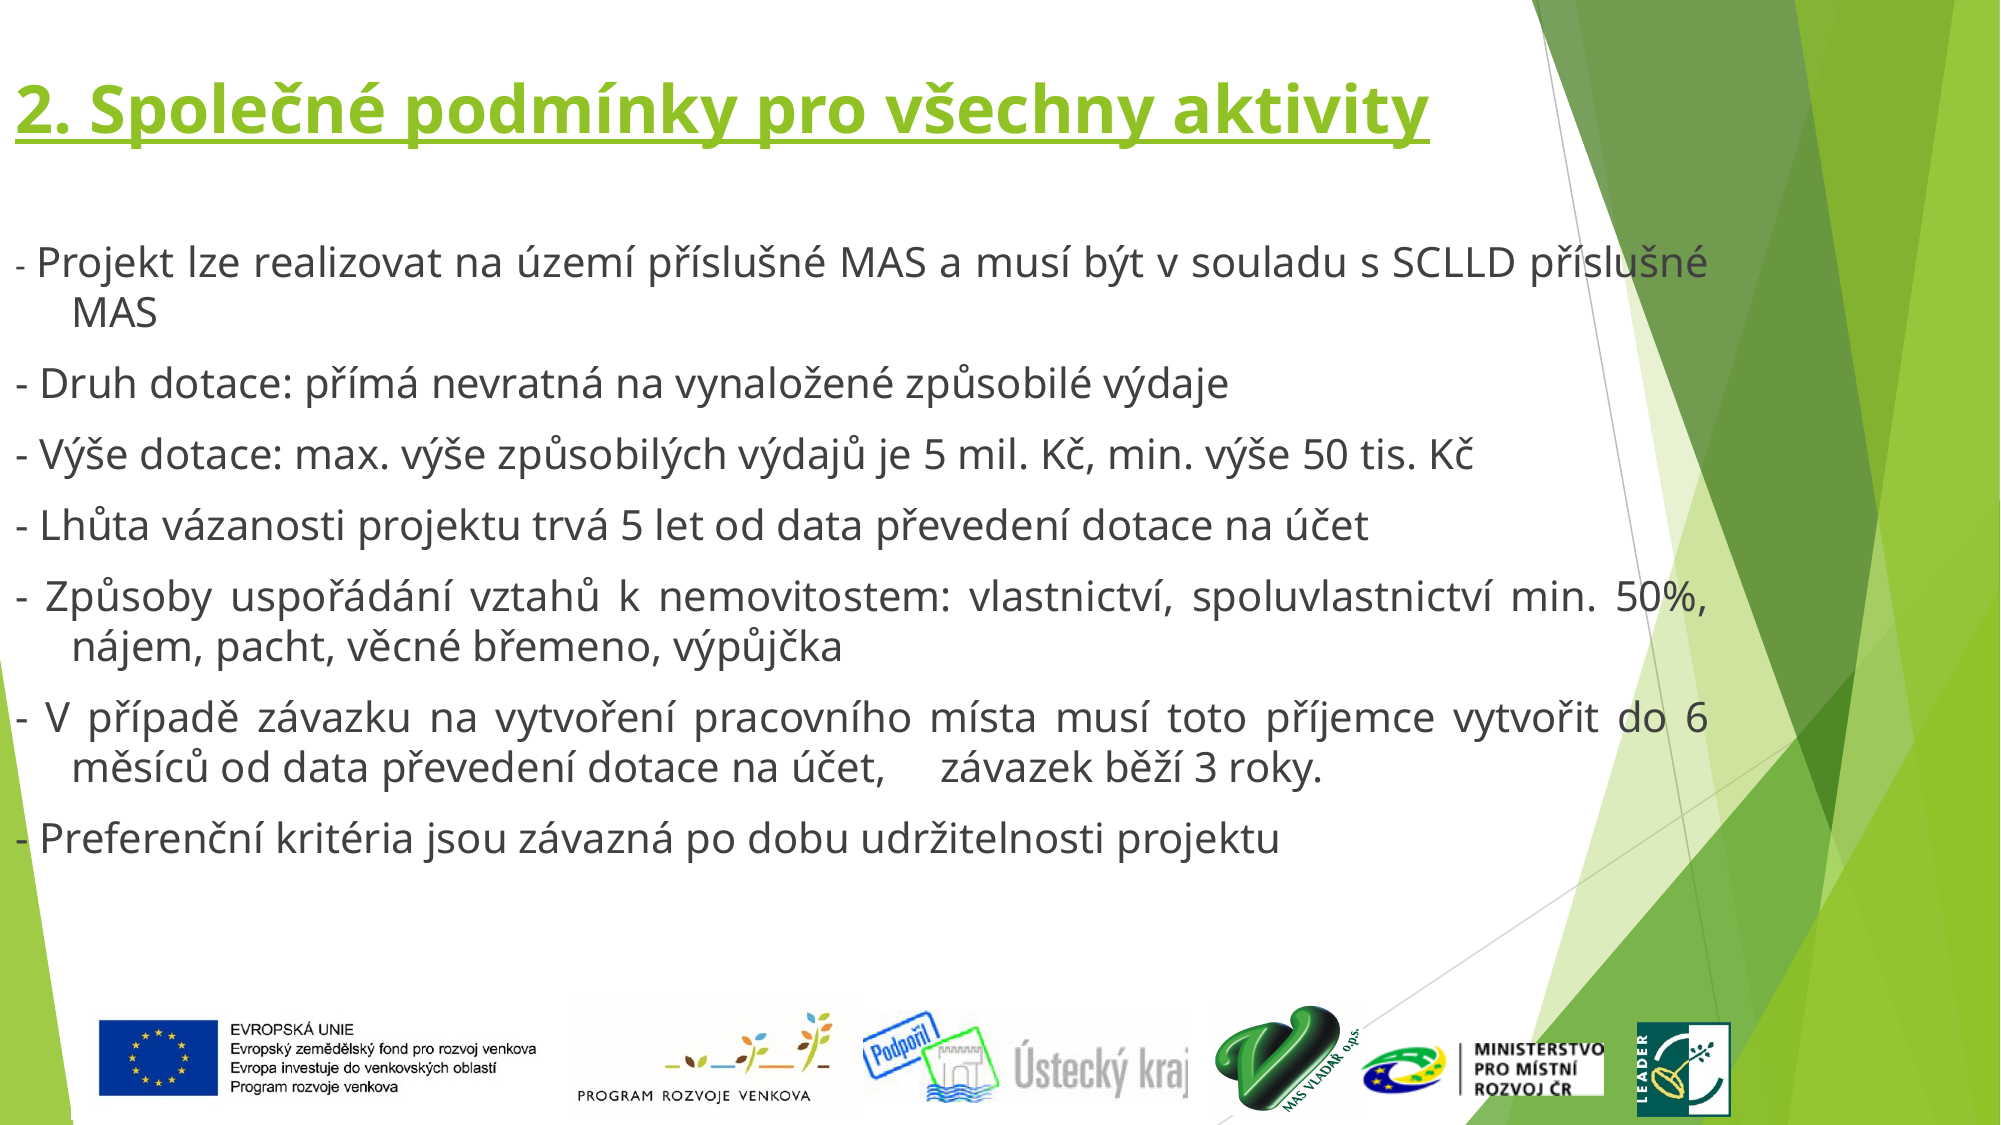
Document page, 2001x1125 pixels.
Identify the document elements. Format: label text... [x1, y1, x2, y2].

text_box 2. Společné podmínky pro všechny aktivity [0, 59, 1725, 228]
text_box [71, 995, 1732, 1120]
text_box - Projekt lze realizovat na území příslušné MAS a musí být v souladu s SCLLD příslušné MAS - Druh dotace: přímá nevratná na vynaložené způsobilé výdaje - Výše dotace: max. výše způsobilých výdajů je 5 mil. Kč, min. výše 50 tis. Kč - Lhůta vázanosti projektu trvá 5 let od data převedení dotace na účet - Způsoby uspořádání vztahů k nemovitostem: vlastnictví, spoluvlastnictví min. 50%, nájem, pacht, věcné břemeno, výpůjčka - V případě závazku na vytvoření pracovního místa musí toto příjemce vytvořit do 6 měsíců od data převedení dotace na účet, závazek běží 3 roky. - Preferenční kritéria jsou závazná po dobu udržitelnosti projektu [0, 228, 1725, 943]
